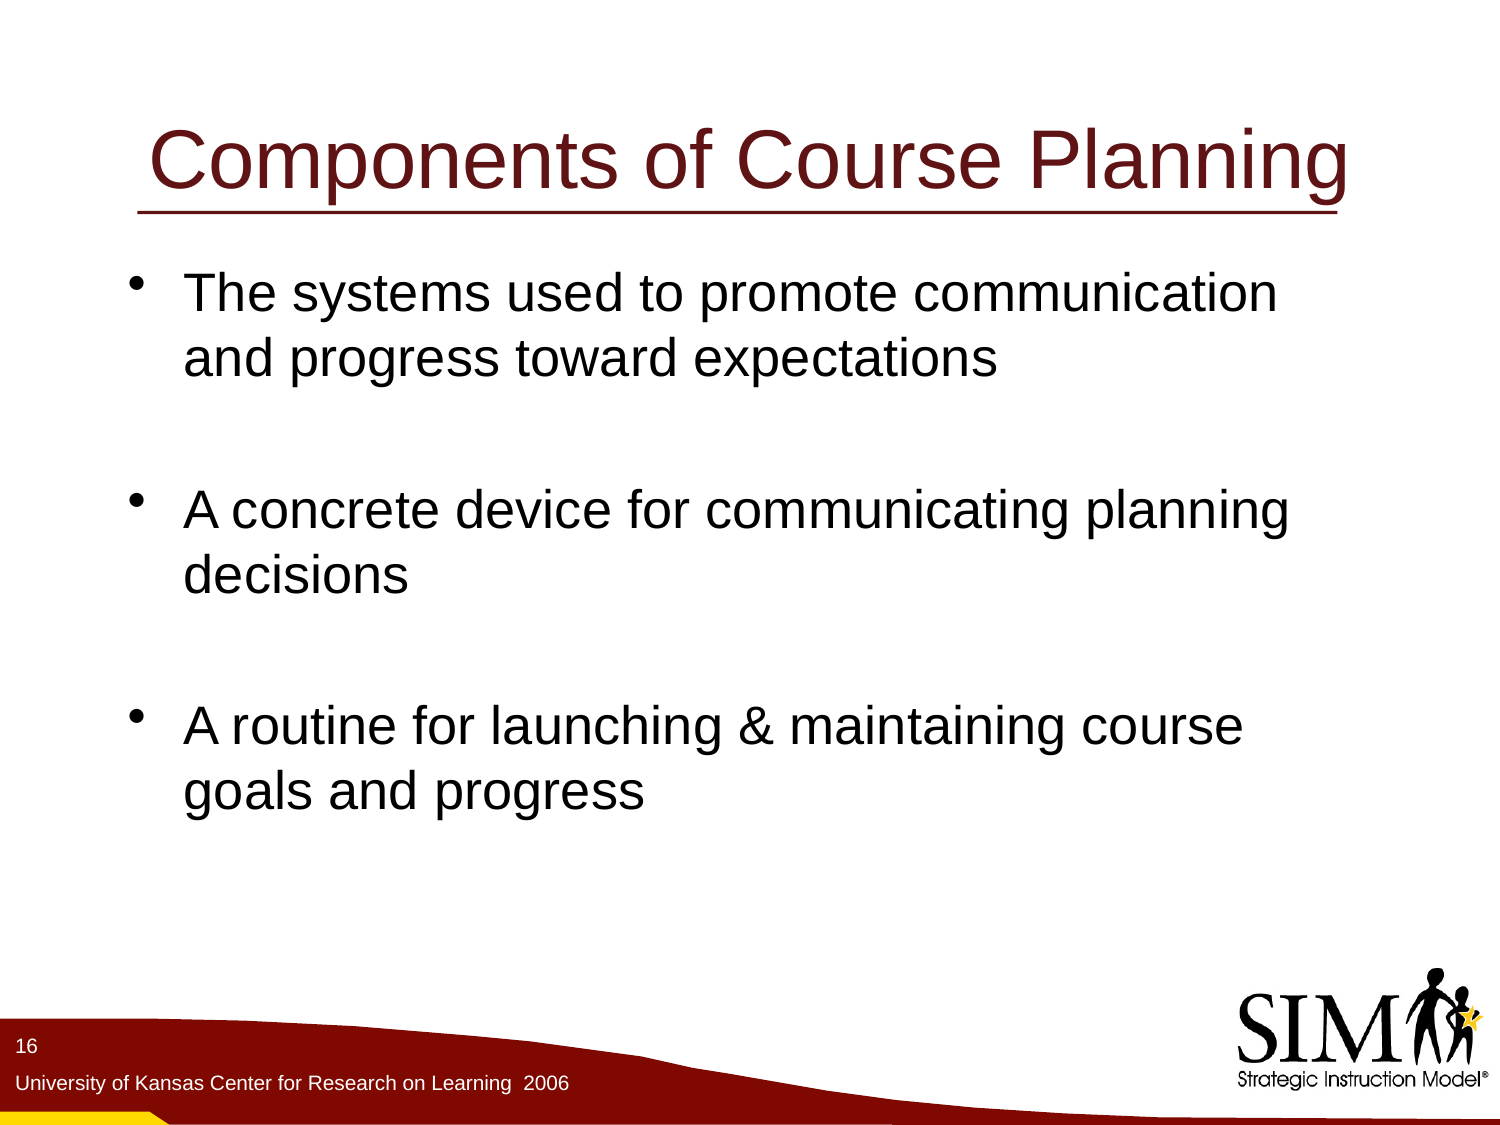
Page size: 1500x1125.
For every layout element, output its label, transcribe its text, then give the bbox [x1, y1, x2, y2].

picture [1231, 954, 1497, 1106]
list The systems used to promote communication and progress toward expectations A concrete device for communicating planning decisions A routine for launching & maintaining course goals and progress [112, 249, 1388, 901]
title Components of Course Planning [112, 74, 1388, 213]
slide_number 16 [0, 1024, 313, 1062]
footer University of Kansas Center for Research on Learning 2006 [0, 1062, 626, 1101]
